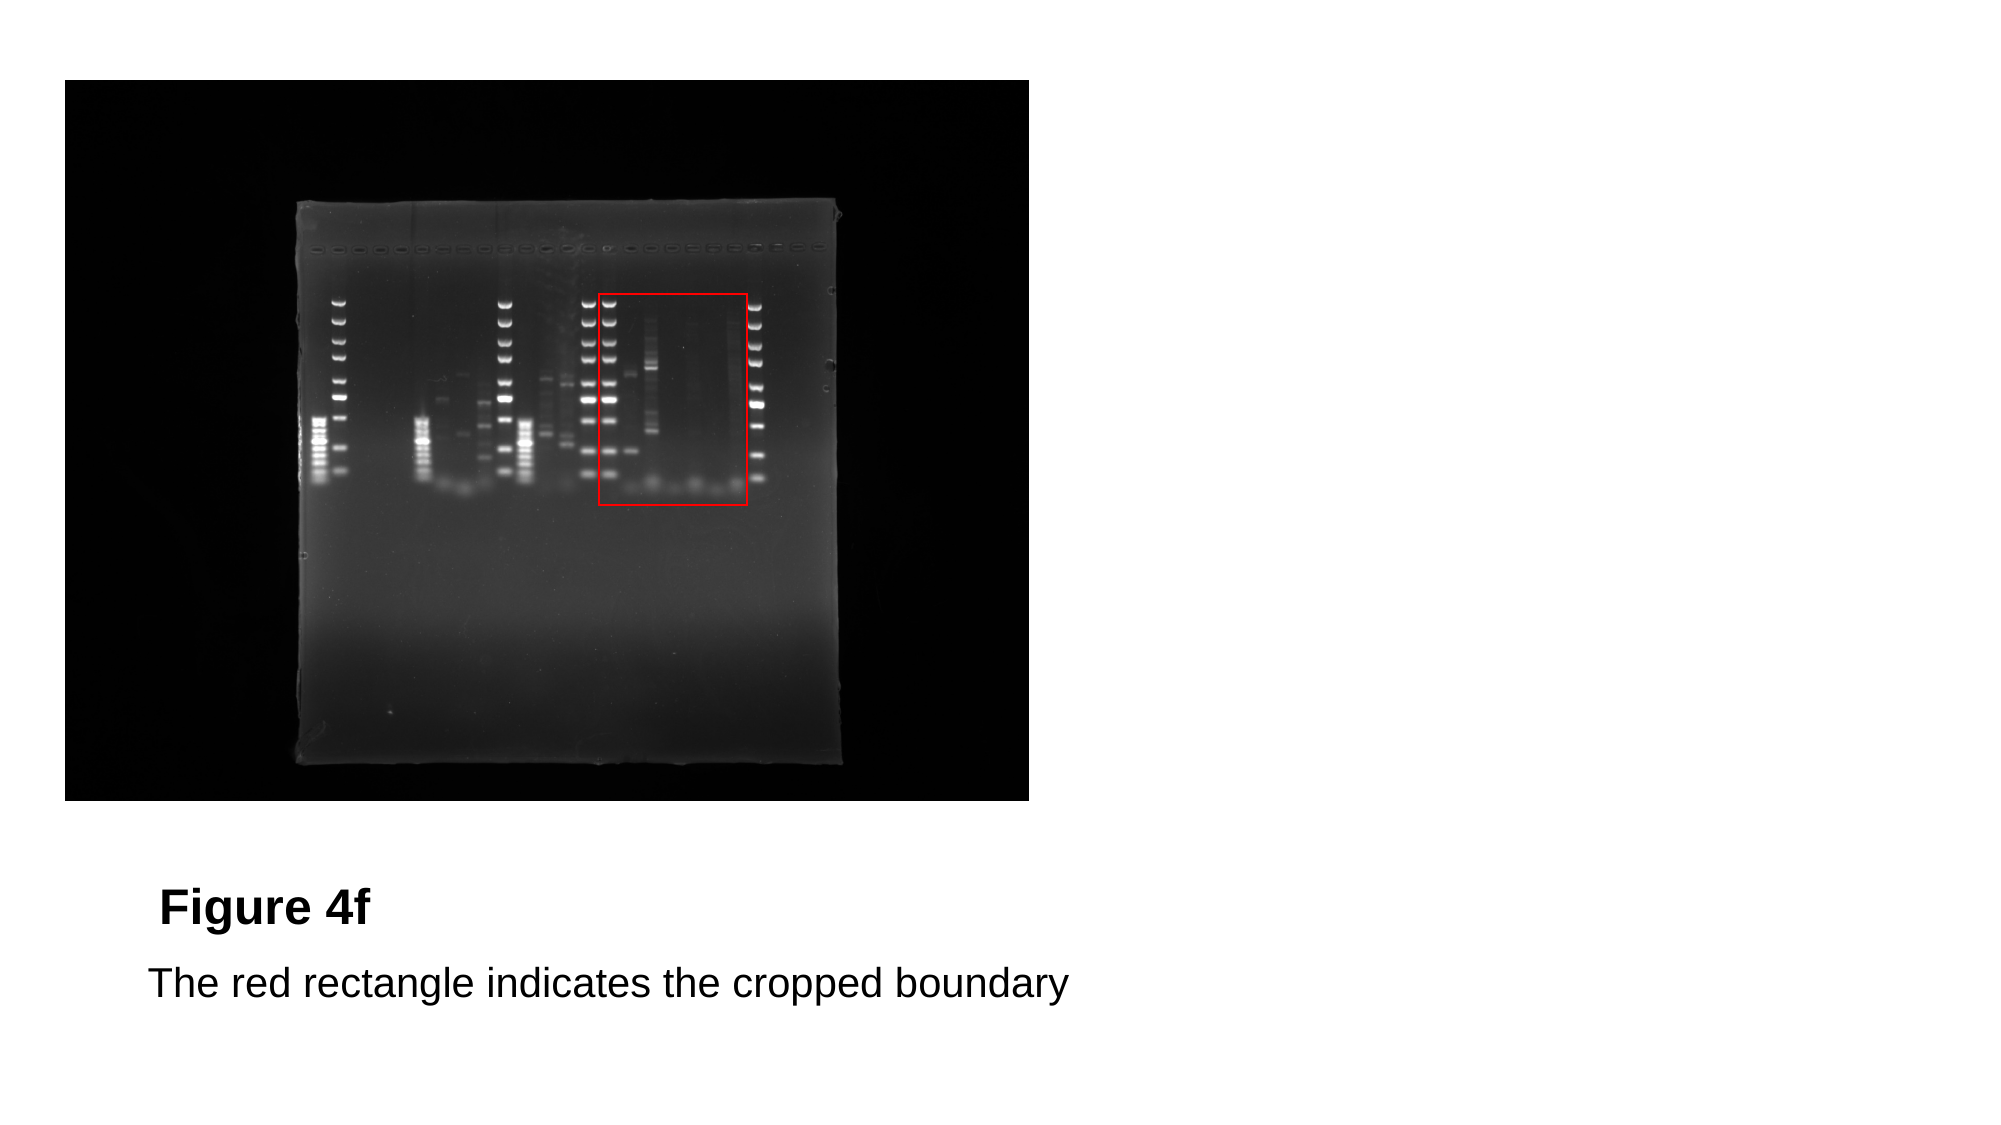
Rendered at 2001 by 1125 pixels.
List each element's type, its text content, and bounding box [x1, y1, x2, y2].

picture [64, 80, 1029, 801]
text_box The red rectangle indicates the cropped boundary [132, 948, 1097, 1014]
text_box Figure 4f [144, 867, 386, 943]
